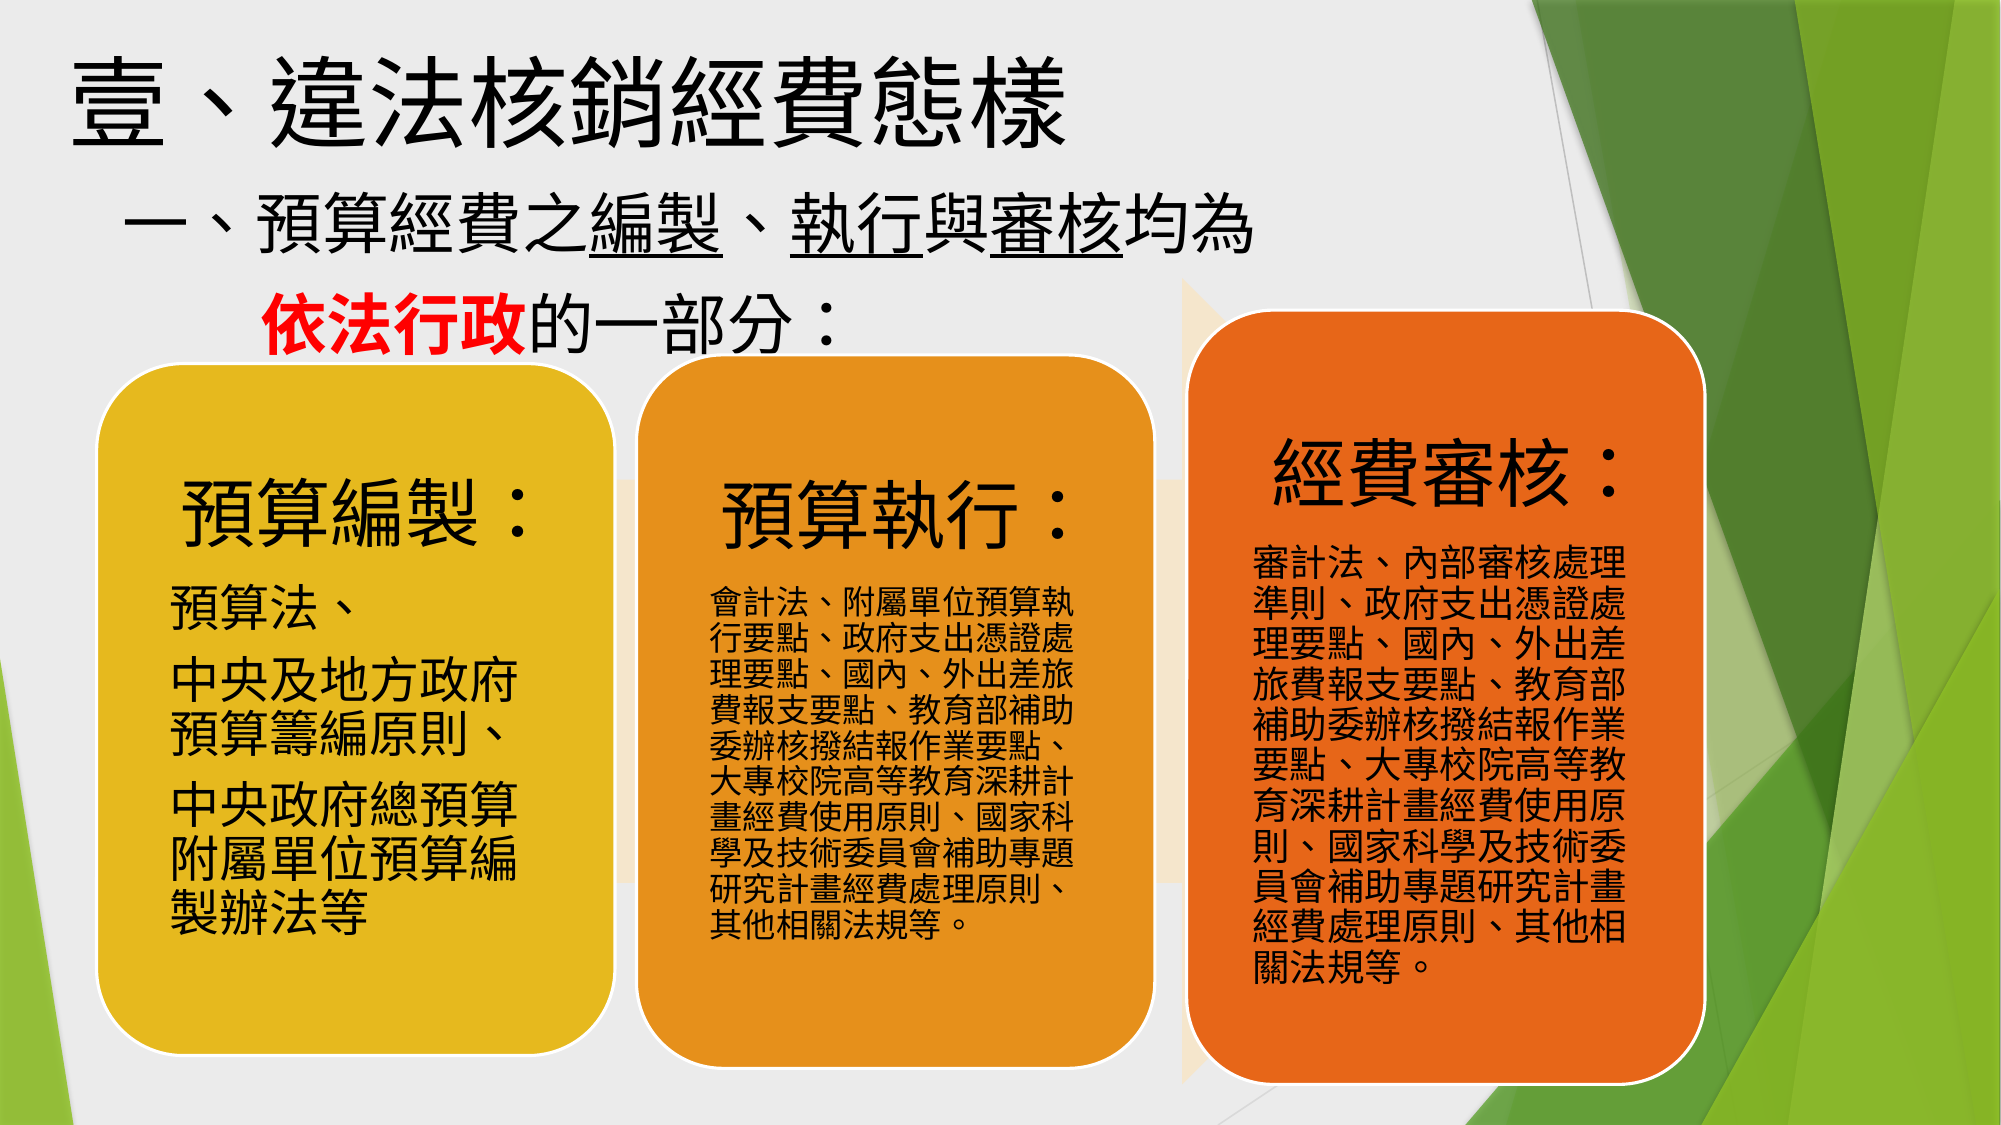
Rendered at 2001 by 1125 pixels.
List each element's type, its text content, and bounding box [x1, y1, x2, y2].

title 壹、違法核銷經費態樣 [53, 32, 1464, 197]
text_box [96, 277, 1706, 1085]
list 一、預算經費之編製、執行與審核均為 依法行政的一部分： [107, 174, 1584, 276]
